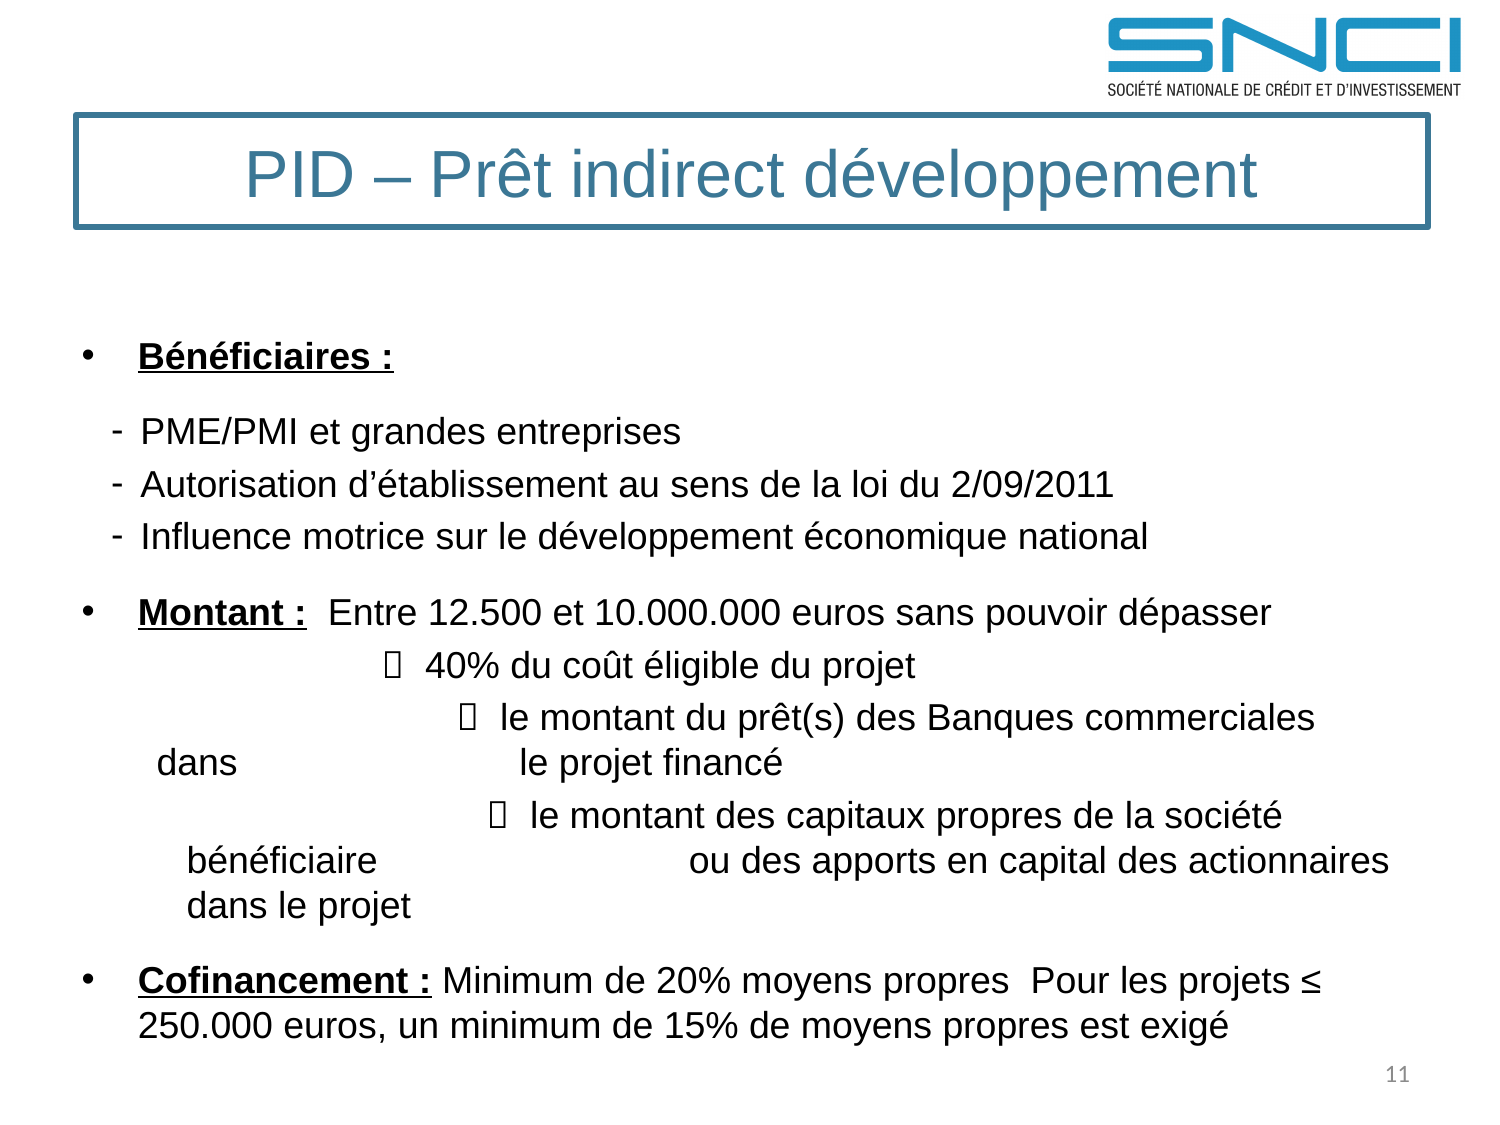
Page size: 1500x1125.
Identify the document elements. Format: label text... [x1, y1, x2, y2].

slide_number 11 [1074, 1042, 1425, 1103]
picture [1105, 14, 1465, 100]
title PID – Prêt indirect développement [74, 113, 1430, 229]
list Bénéficiaires : PME/PMI et grandes entreprises Autorisation d’établissement au sens de la loi du 2/09/2011 Influence motrice sur le développement économique national Montant : Entre 12.500 et 10.000.000 euros sans pouvoir dépasser  40% du coût éligible du projet  le montant du prêt(s) des Banques commerciales dans le projet financé  le montant des capitaux propres de la société bénéficiaire ou des apports en capital des actionnaires dans le projet Cofinancement : Minimum de 20% moyens propres Pour les projets ≤ 250.000 euros, un minimum de 15% de moyens propres est exigé [66, 324, 1417, 1091]
